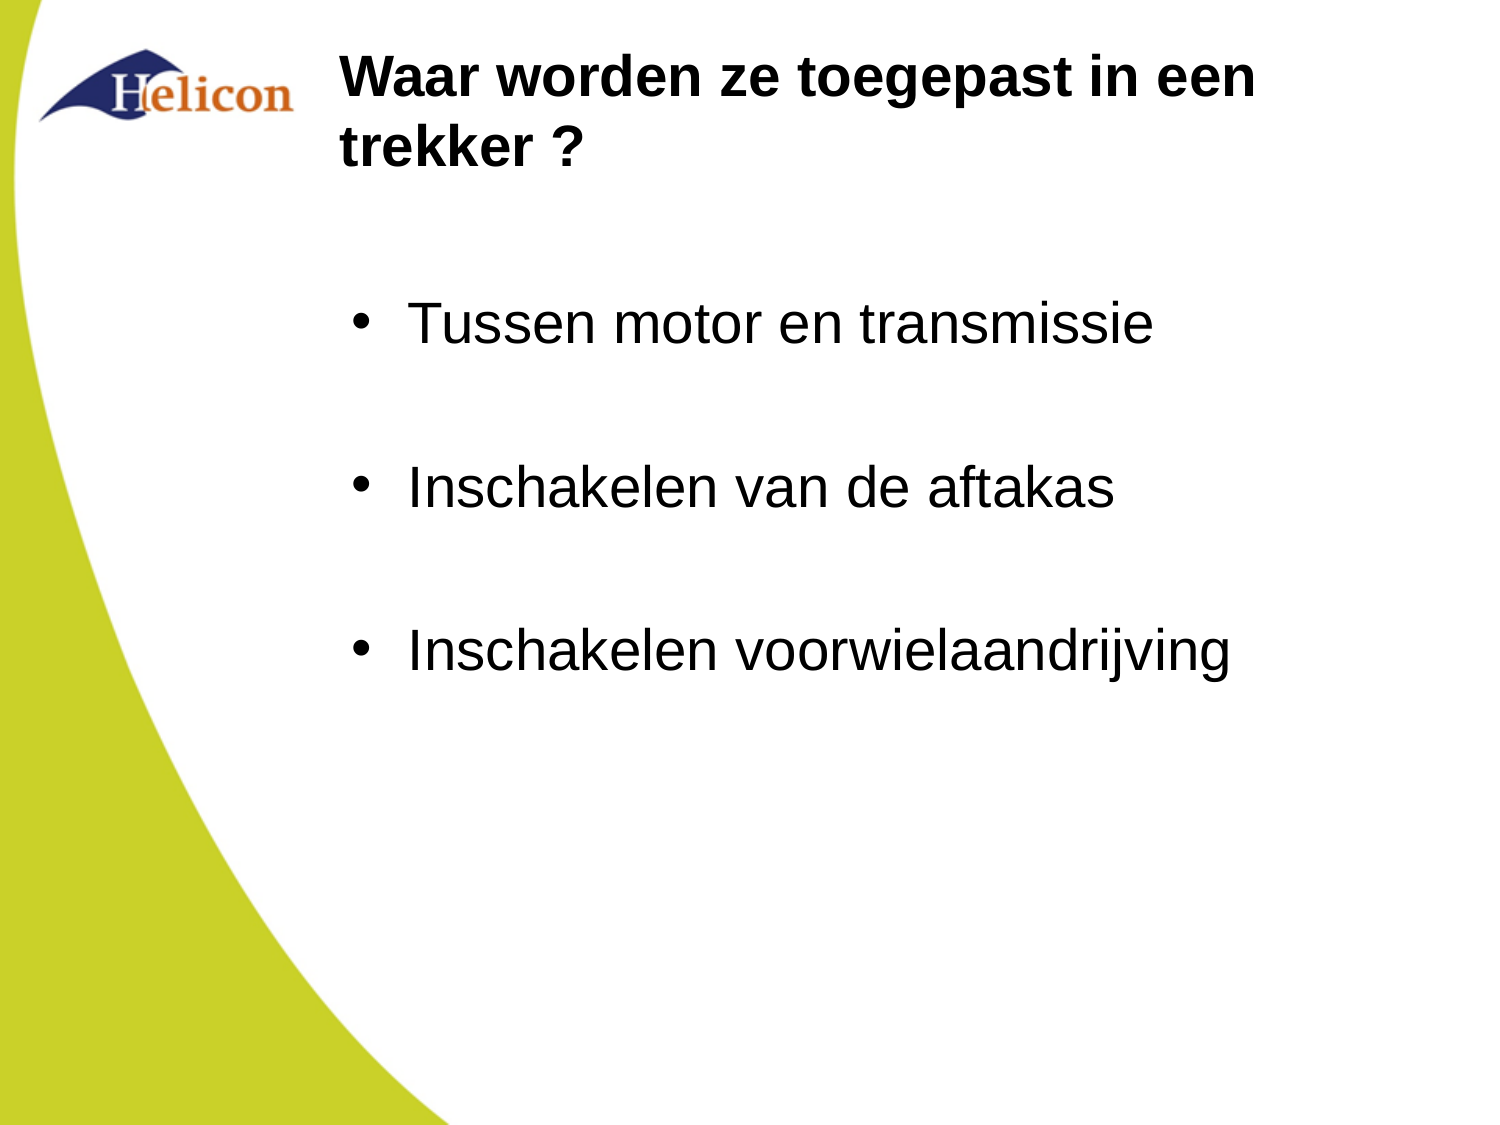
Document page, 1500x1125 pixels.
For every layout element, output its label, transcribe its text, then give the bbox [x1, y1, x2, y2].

list Tussen motor en transmissie Inschakelen van de aftakas Inschakelen voorwielaandrijving [336, 196, 1425, 1005]
title Waar worden ze toegepast in een trekker ? [324, 54, 1415, 161]
picture [0, 0, 1500, 1125]
